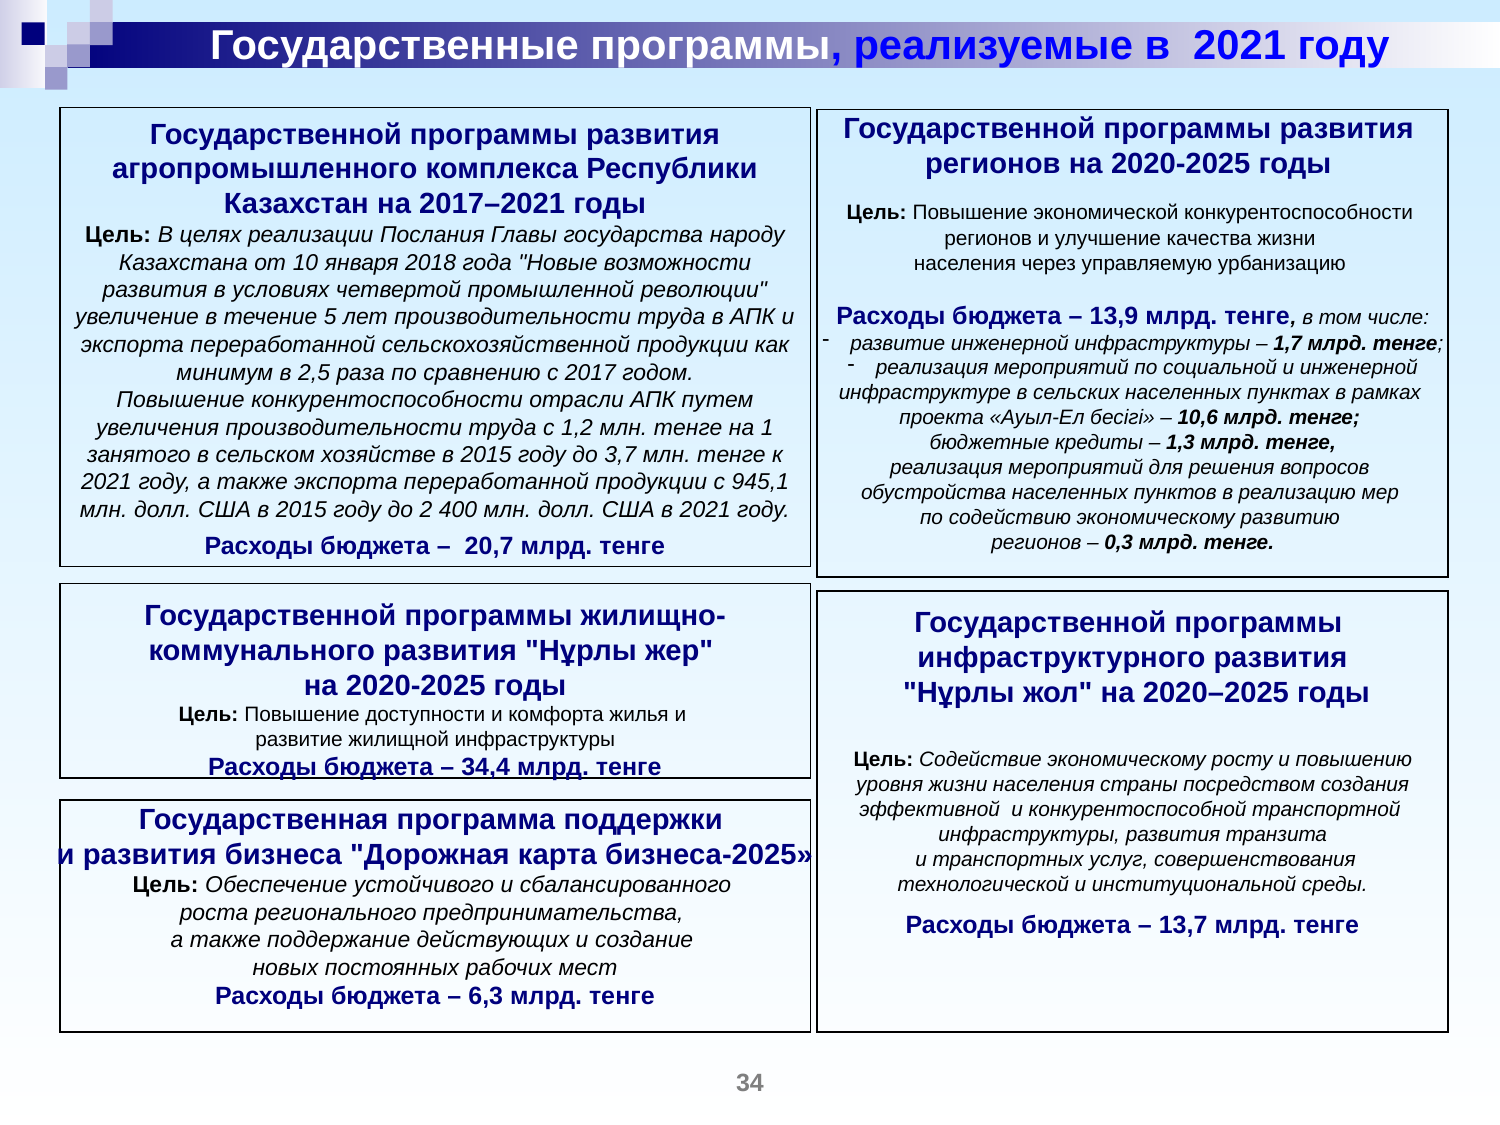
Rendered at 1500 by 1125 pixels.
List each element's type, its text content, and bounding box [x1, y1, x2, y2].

text_box 34 [643, 1051, 857, 1112]
title Государственные программы, реализуемые в 2021 году [125, 0, 1475, 53]
text_box Государственной программы развития регионов на 2020-2025 годы Цель: Повышение экономической конкурентоспособности регионов и улучшение качества жизни населения через управляемую урбанизацию Расходы бюджета – 13,9 млрд. тенге, в том числе: развитие инженерной инфраструктуры – 1,7 млрд. тенге; реализация мероприятий по социальной и инженерной инфраструктуре в сельских населенных пунктах в рамках проекта «Ауыл-Ел бесігі» – 10,6 млрд. тенге; бюджетные кредиты – 1,3 млрд. тенге, реализация мероприятий для решения вопросов обустройства населенных пунктов в реализацию мер по содействию экономическому развитию регионов – 0,3 млрд. тенге. [817, 109, 1449, 577]
text_box Государственная программа поддержки и развития бизнеса "Дорожная карта бизнеса-2025» Цель: Обеспечение устойчивого и сбалансированного роста регионального предпринимательства, а также поддержание действующих и создание новых постоянных рабочих мест Расходы бюджета – 6,3 млрд. тенге [59, 800, 811, 1033]
text_box Государственной программы развития агропромышленного комплекса Республики Казахстан на 2017–2021 годы Цель: В целях реализации Послания Главы государства народу Казахстана от 10 января 2018 года "Новые возможности развития в условиях четвертой промышленной революции" увеличение в течение 5 лет производительности труда в АПК и экспорта переработанной сельскохозяйственной продукции как минимум в 2,5 раза по сравнению с 2017 годом. Повышение конкурентоспособности отрасли АПК путем увеличения производительности труда с 1,2 млн. тенге на 1 занятого в сельском хозяйстве в 2015 году до 3,7 млн. тенге к 2021 году, а также экспорта переработанной продукции с 945,1 млн. долл. США в 2015 году до 2 400 млн. долл. США в 2021 году. Расходы бюджета – 20,7 млрд. тенге [59, 107, 811, 567]
text_box Государственной программы инфраструктурного развития "Нұрлы жол" на 2020–2025 годы Цель: Содействие экономическому росту и повышению уровня жизни населения страны посредством создания эффективной и конкурентоспособной транспортной инфраструктуры, развития транзита и транспортных услуг, совершенствования технологической и институциональной среды. Расходы бюджета – 13,7 млрд. тенге [817, 591, 1449, 1033]
title Государственные программы, реализуемые в 2021 году [125, 54, 1475, 86]
text_box Государственной программы жилищно- коммунального развития "Нұрлы жер" на 2020-2025 годы Цель: Повышение доступности и комфорта жилья и развитие жилищной инфраструктуры Расходы бюджета – 34,4 млрд. тенге [59, 583, 811, 778]
